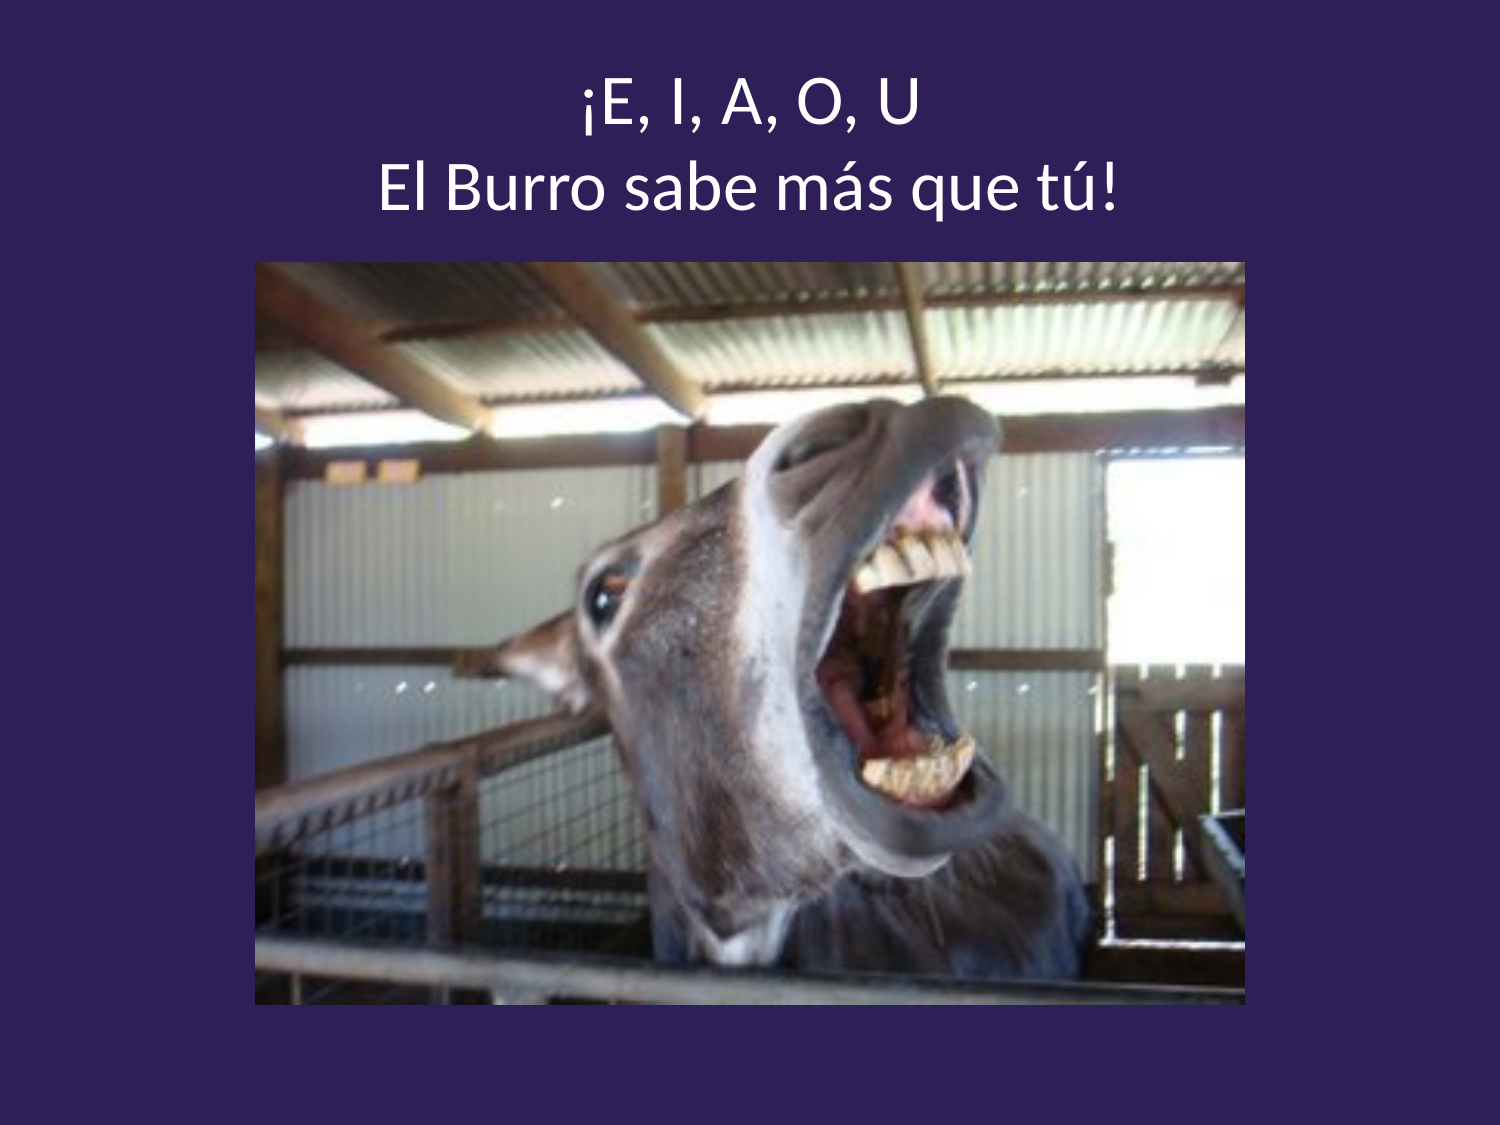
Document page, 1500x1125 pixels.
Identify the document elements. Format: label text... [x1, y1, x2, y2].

title ¡E, I, A, O, U El Burro sabe más que tú! [75, 45, 1425, 233]
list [74, 262, 1426, 1006]
